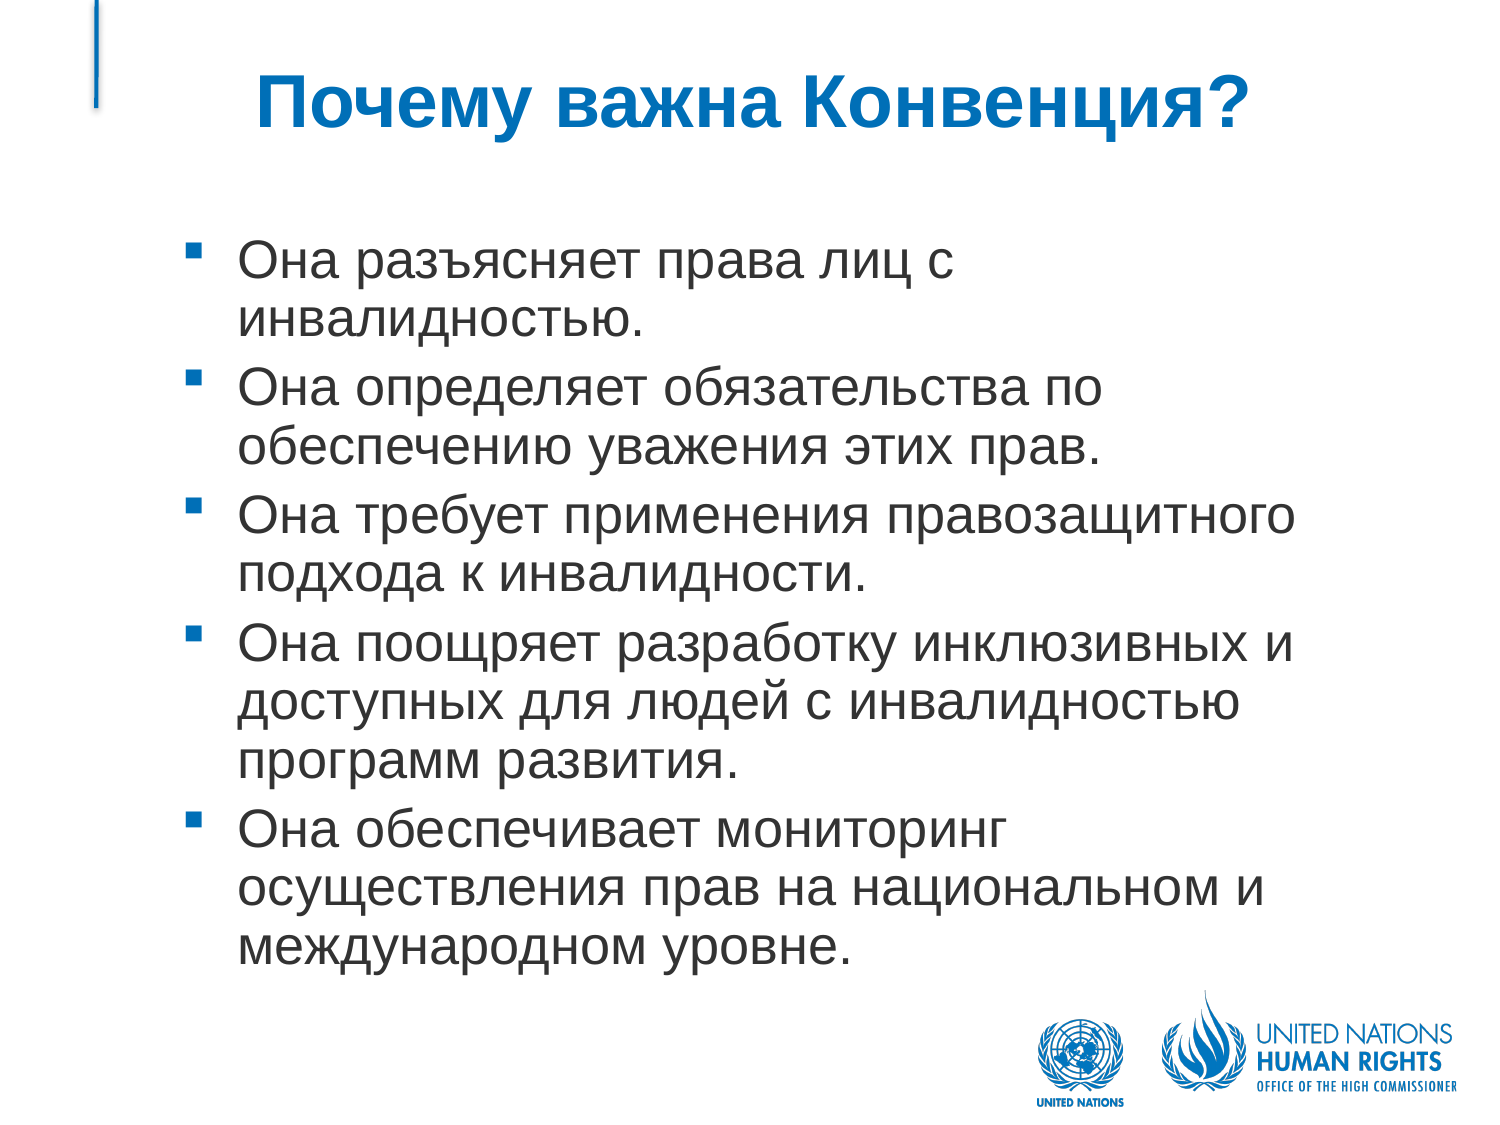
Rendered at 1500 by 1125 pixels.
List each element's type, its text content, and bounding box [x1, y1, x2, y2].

text_box Она разъясняет права лиц с инвалидностью. Она определяет обязательства по обеспечению уважения этих прав. Она требует применения правозащитного подхода к инвалидности. Она поощряет разработку инклюзивных и доступных для людей с инвалидностью программ развития. Она обеспечивает мониторинг осуществления прав на национальном и международном уровне. [166, 223, 1325, 988]
picture [1037, 990, 1457, 1107]
title Почему важна Конвенция? [71, 45, 1437, 224]
